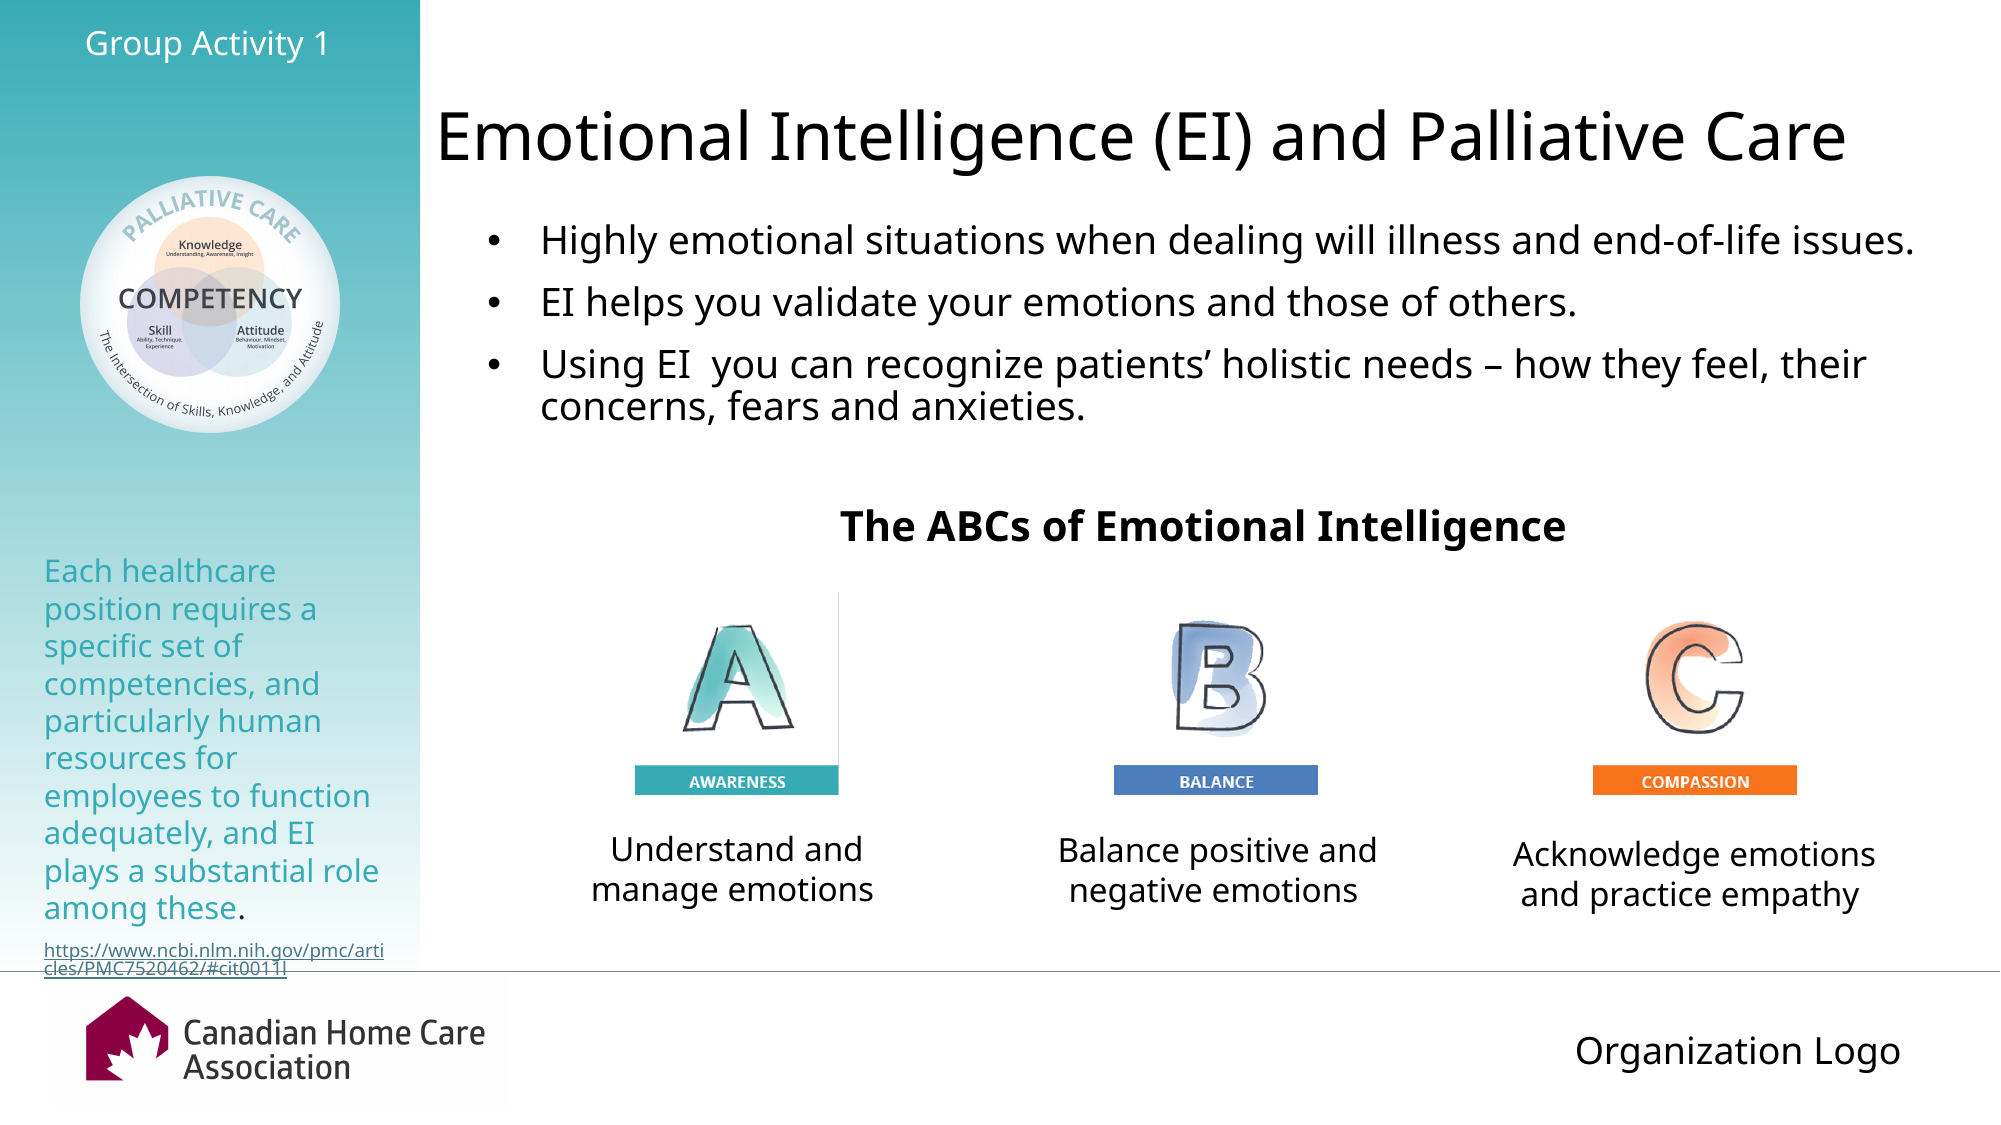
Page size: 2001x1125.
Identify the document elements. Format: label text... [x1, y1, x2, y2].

text_box The ABCs of Emotional Intelligence [707, 492, 1710, 557]
picture [54, 974, 509, 1112]
picture [1592, 590, 1797, 795]
text_box [0, 973, 422, 977]
text_box Balance positive and negative emotions [997, 821, 1439, 917]
picture [1113, 590, 1318, 795]
text_box Acknowledge emotions and practice empathy [1474, 825, 1915, 921]
text_box Emotional Intelligence (EI) and Palliative Care [420, 65, 2000, 183]
picture [635, 590, 840, 795]
text_box Organization Logo [1560, 1019, 1917, 1080]
picture [80, 175, 341, 434]
text_box [0, 0, 422, 970]
text_box Highly emotional situations when dealing will illness and end-of-life issues. EI helps you validate your emotions and those of others. Using EI you can recognize patients’ holistic needs – how they feel, their concerns, fears and anxieties. [472, 213, 1946, 469]
text_box Group Activity 1 [70, 15, 347, 70]
text_box Understand and manage emotions [556, 821, 918, 916]
text_box Each healthcare position requires a specific set of competencies, and particularly human resources for employees to function adequately, and EI plays a substantial role among these. https://www.ncbi.nlm.nih.gov/pmc/articles/PMC7520462/#cit0011l [29, 543, 402, 970]
